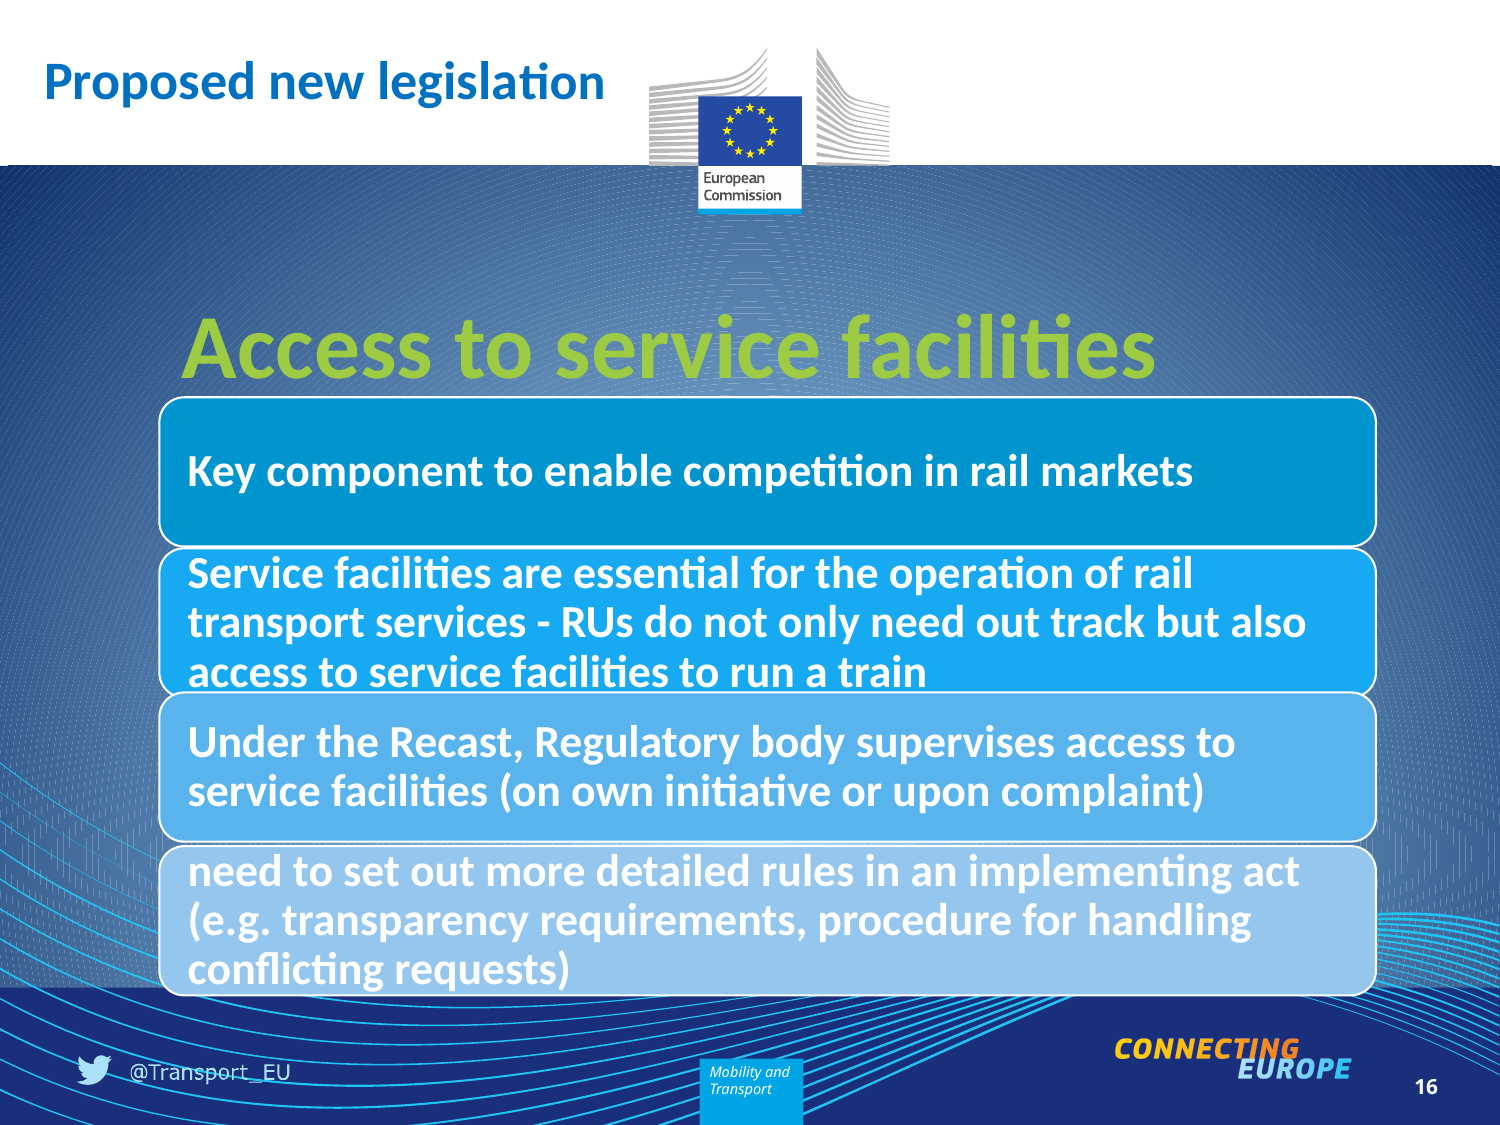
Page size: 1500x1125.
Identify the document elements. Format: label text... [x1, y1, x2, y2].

picture [1112, 1036, 1355, 1081]
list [159, 397, 1376, 1000]
title Access to service facilities [100, 278, 1282, 374]
text_box Proposed new legislation [29, 38, 644, 118]
text_box 16 [1399, 1066, 1464, 1106]
